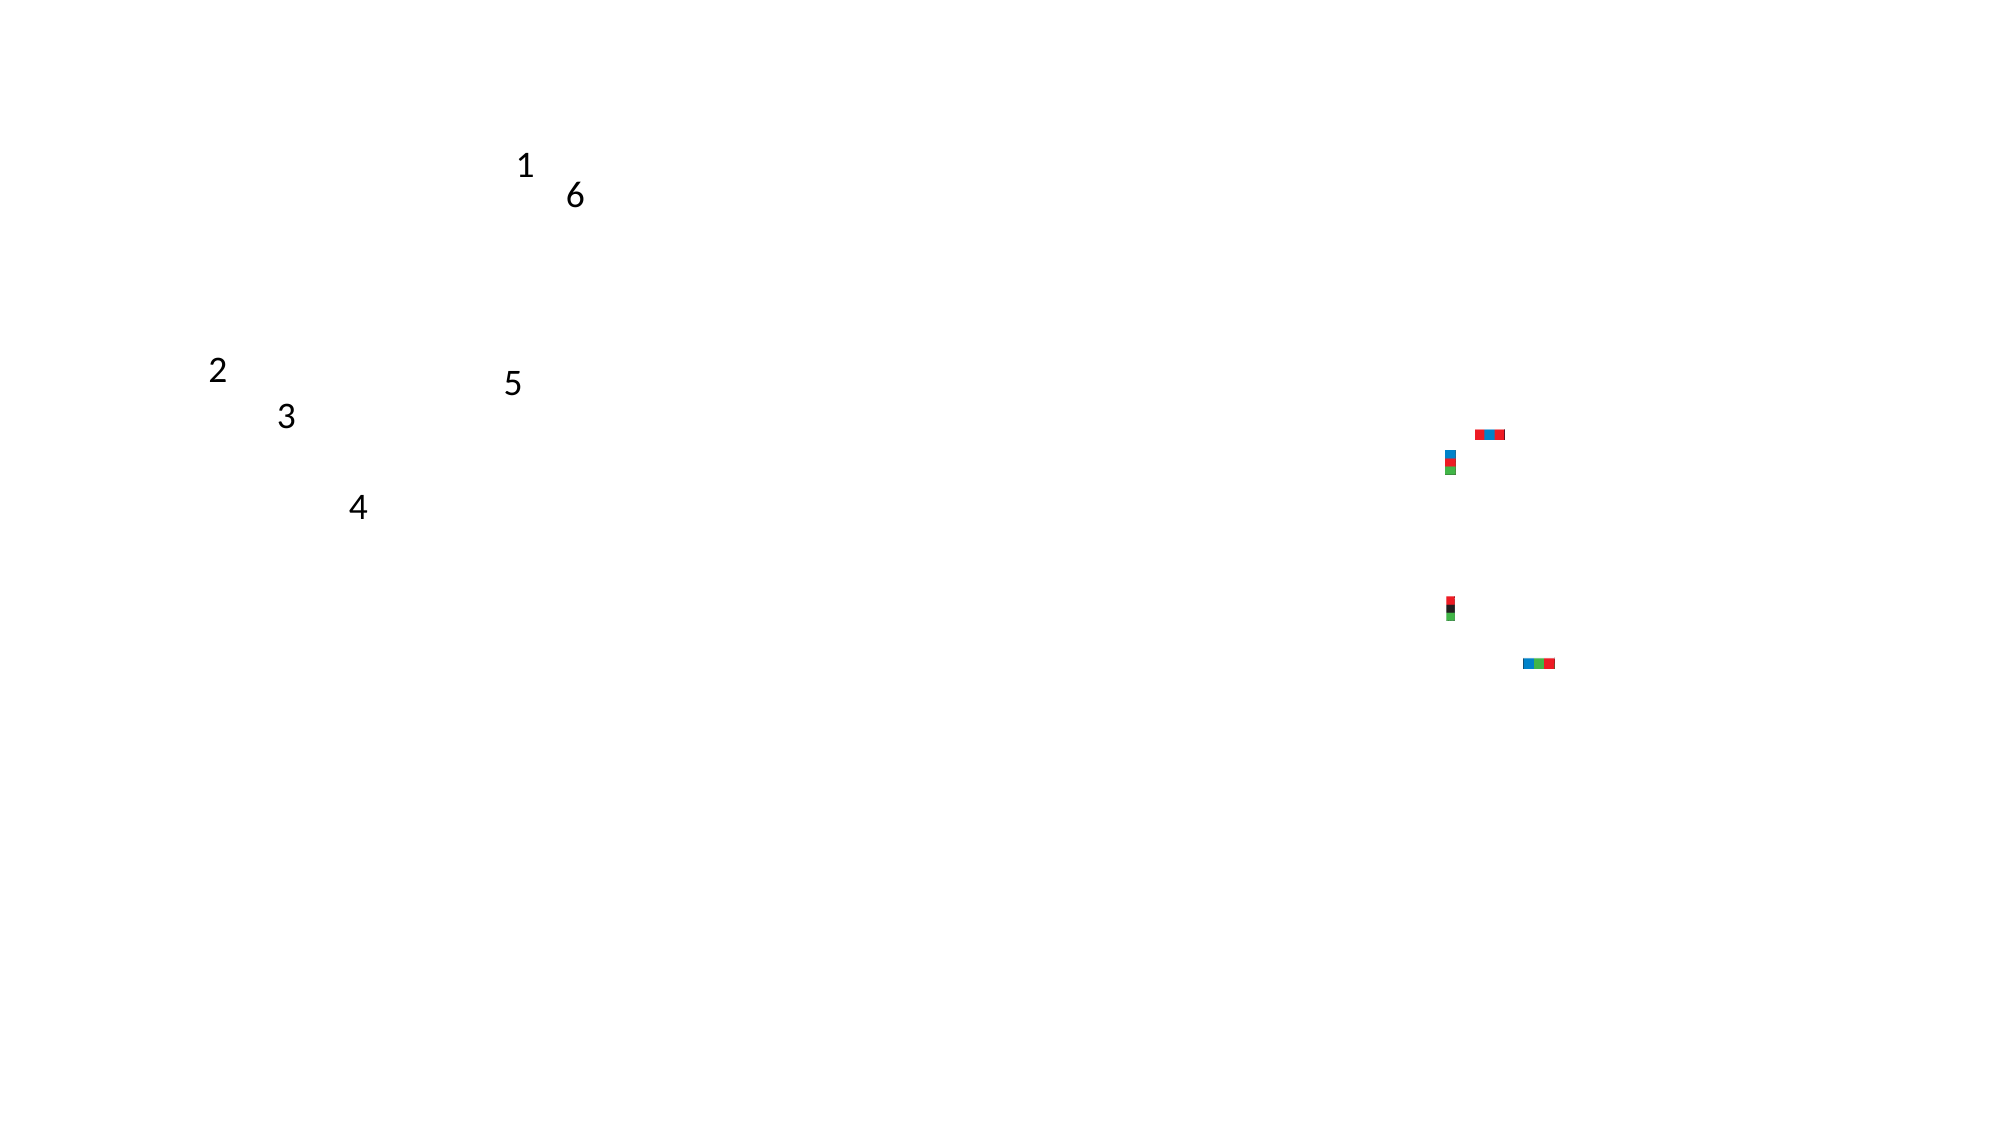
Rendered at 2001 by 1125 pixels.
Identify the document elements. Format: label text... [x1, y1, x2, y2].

picture [1523, 657, 1555, 669]
text_box 5 [488, 350, 521, 411]
text_box 6 [551, 162, 591, 223]
picture [1475, 429, 1505, 440]
text_box 2 [193, 337, 248, 398]
text_box 4 [334, 474, 383, 535]
text_box 3 [262, 383, 311, 444]
picture [1446, 596, 1455, 621]
text_box 1 [500, 132, 541, 193]
picture [1445, 450, 1456, 475]
